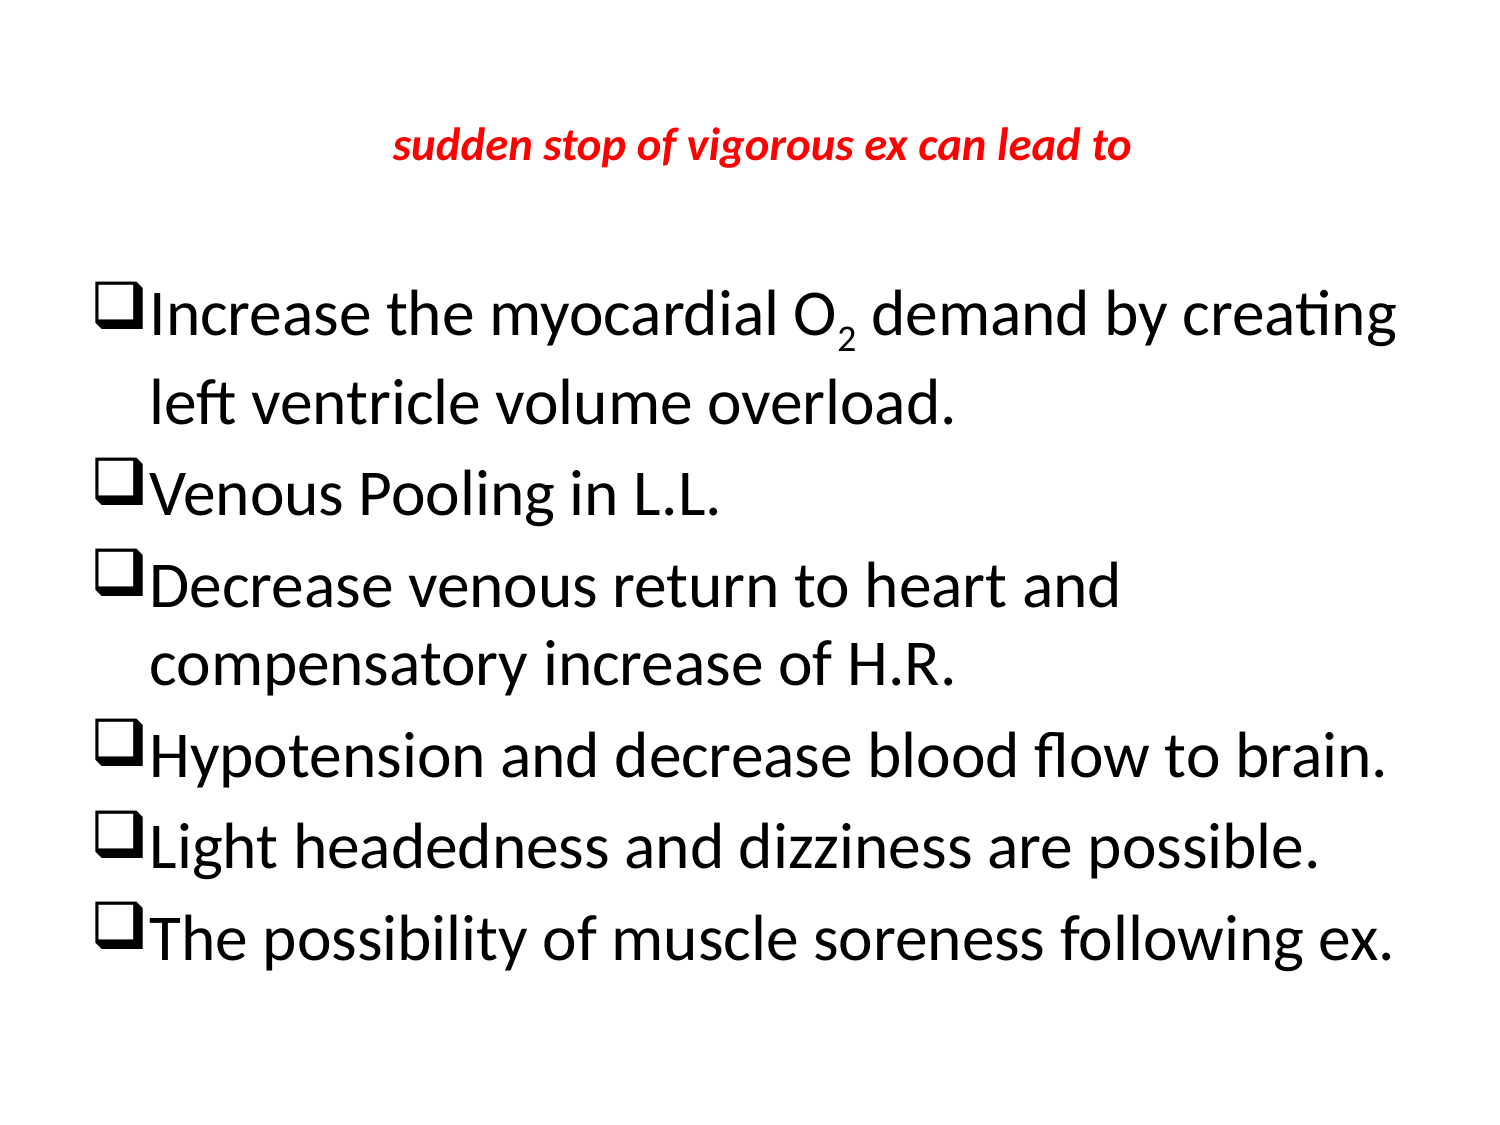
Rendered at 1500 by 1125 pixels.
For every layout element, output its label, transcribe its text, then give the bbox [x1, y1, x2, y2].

title sudden stop of vigorous ex can lead to [82, 105, 1432, 235]
list Increase the myocardial O2 demand by creating left ventricle volume overload. Venous Pooling in L.L. Decrease venous return to heart and compensatory increase of H.R. Hypotension and decrease blood flow to brain. Light headedness and dizziness are possible. The possibility of muscle soreness following ex. [75, 262, 1425, 1005]
